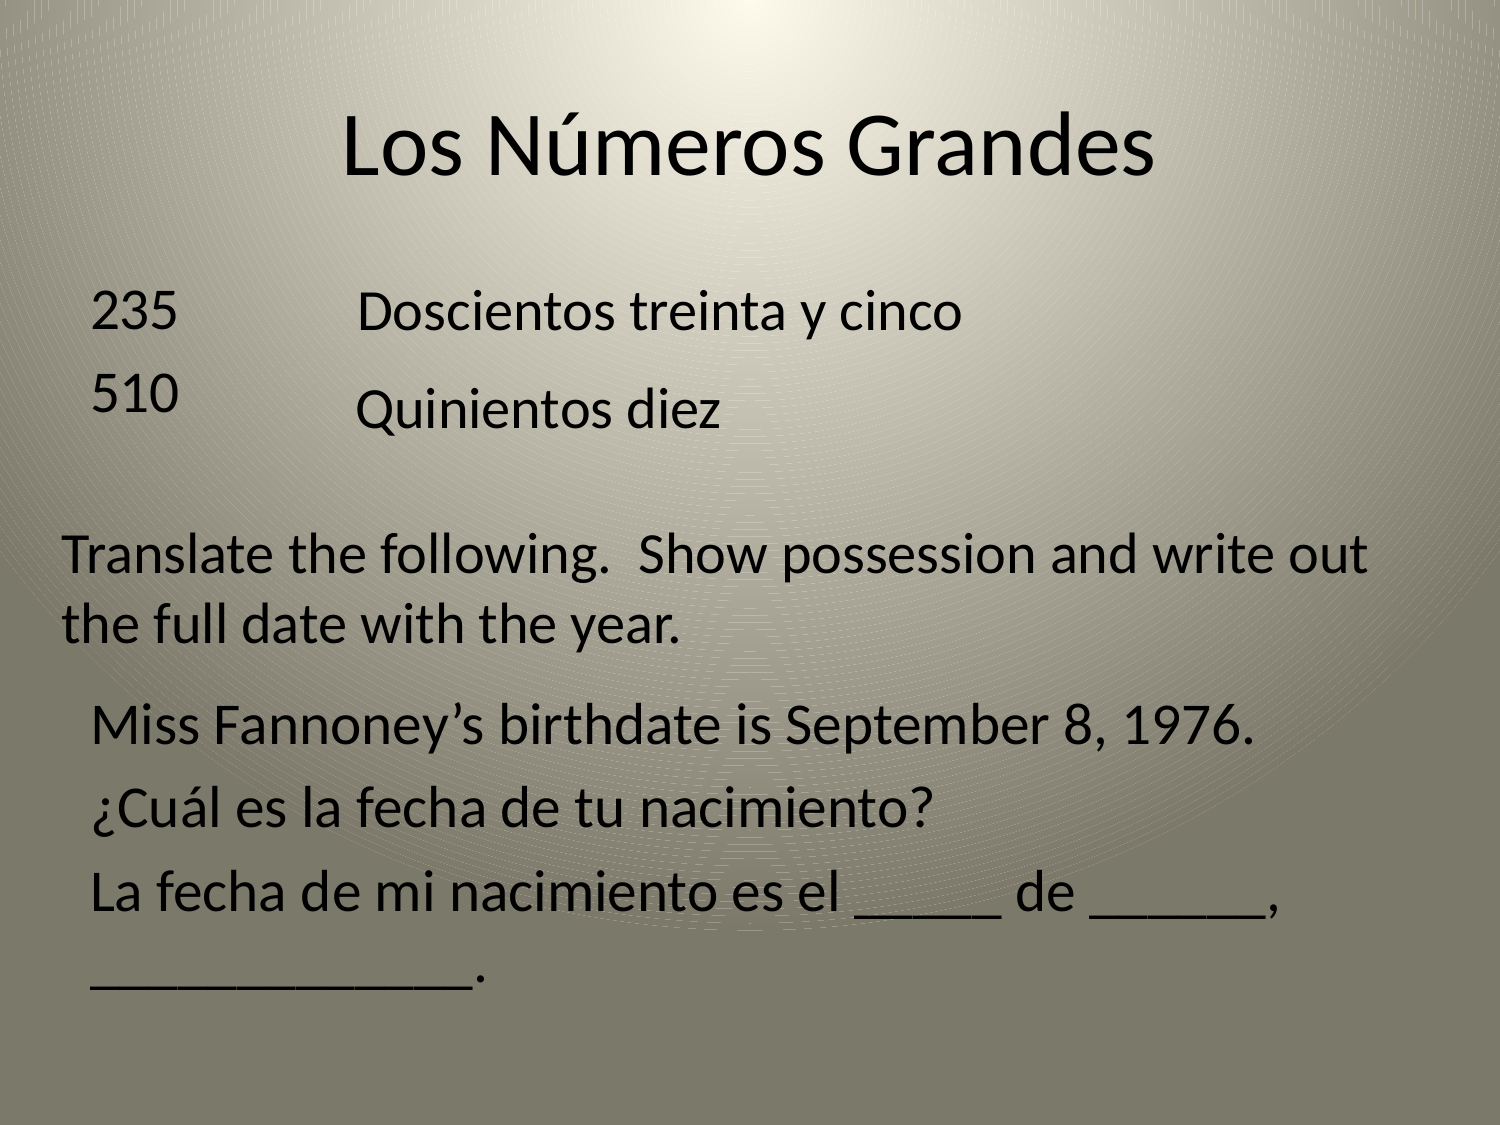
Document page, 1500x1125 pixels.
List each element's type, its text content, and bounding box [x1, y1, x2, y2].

text_box Doscientos treinta y cinco [342, 264, 979, 350]
text_box Translate the following. Show possession and write out the full date with the year. [46, 507, 1435, 663]
list 235 510 Miss Fannoney’s birthdate is September 8, 1976. ¿Cuál es la fecha de tu nacimiento? La fecha de mi nacimiento es el _____ de ______, _____________. [75, 663, 1425, 1005]
text_box Quinientos diez [340, 362, 737, 448]
title Los Números Grandes [75, 45, 1425, 233]
list 235 510 Miss Fannoney’s birthdate is September 8, 1976. ¿Cuál es la fecha de tu nacimiento? La fecha de mi nacimiento es el _____ de ______, _____________. [75, 262, 1425, 507]
